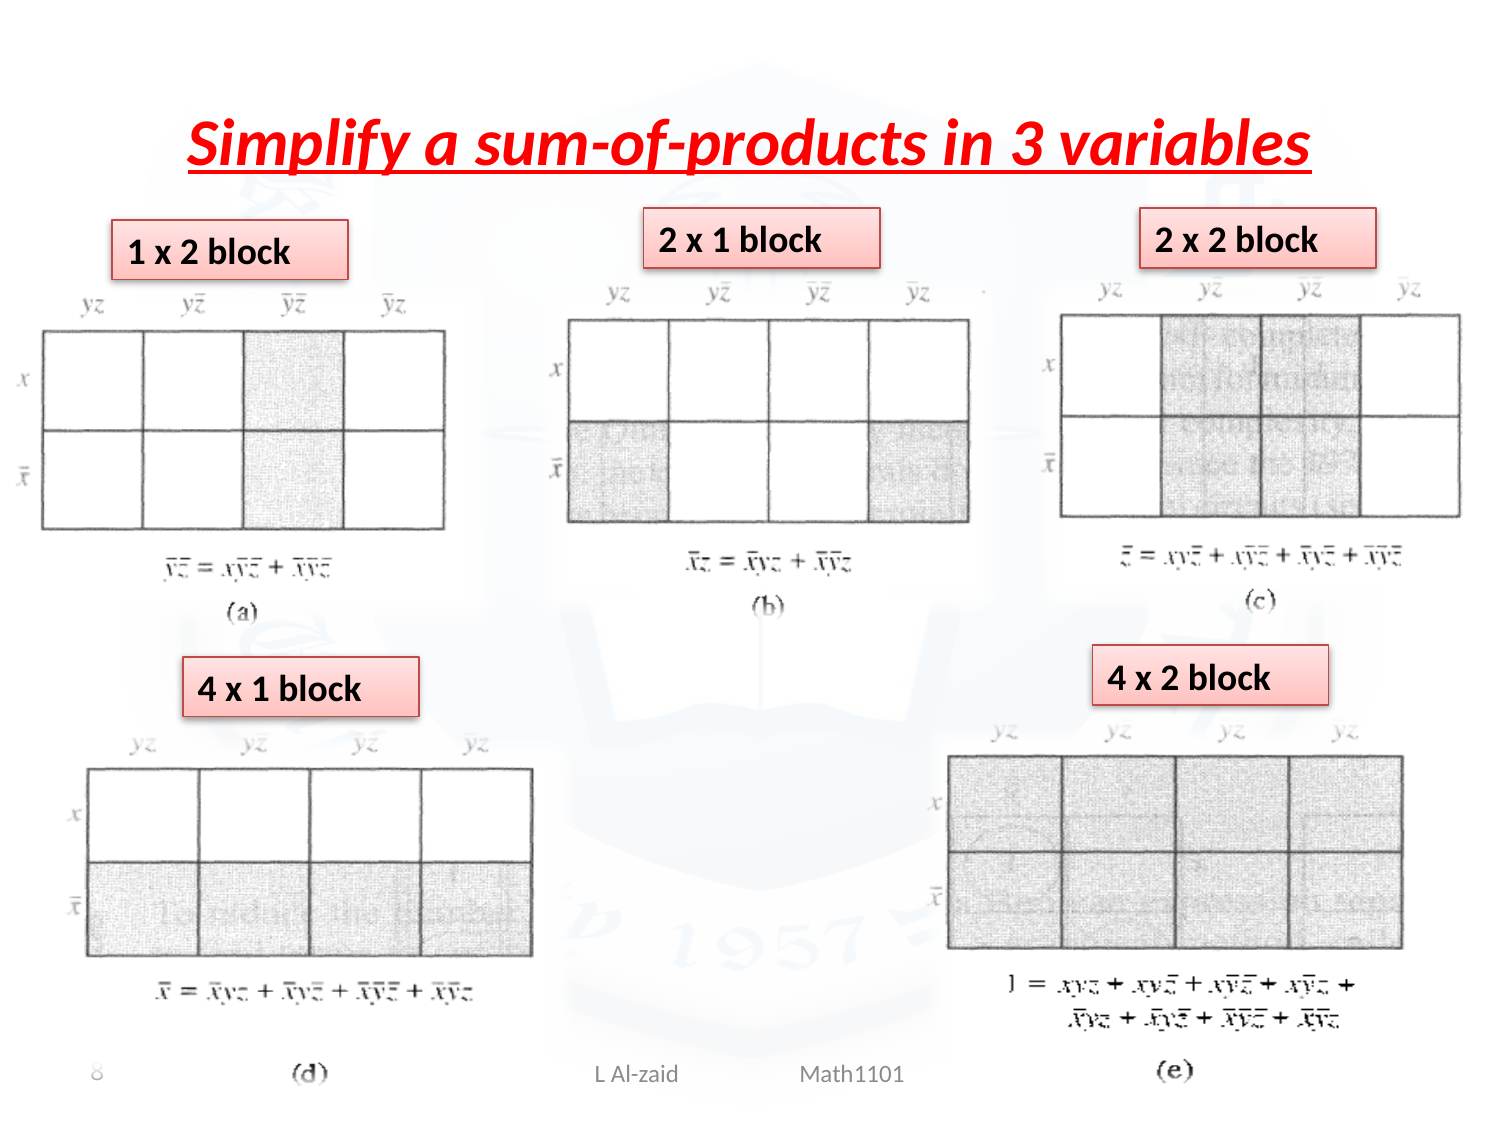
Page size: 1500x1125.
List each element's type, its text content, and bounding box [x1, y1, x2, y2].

picture [1026, 266, 1500, 622]
text_box 2 x 2 block [1139, 207, 1377, 265]
text_box 1 x 2 block [111, 219, 349, 265]
footer L Al-zaid Math1101 [584, 1042, 914, 1103]
text_box 2 x 1 block [643, 207, 881, 265]
title Simplify a sum-of-products in 3 variables [75, 45, 1425, 233]
text_box 4 x 1 block [182, 656, 420, 717]
picture [0, 266, 502, 634]
picture [915, 715, 1459, 1096]
picture [526, 266, 1011, 626]
picture [52, 726, 585, 1095]
text_box 4 x 2 block [1092, 644, 1329, 706]
